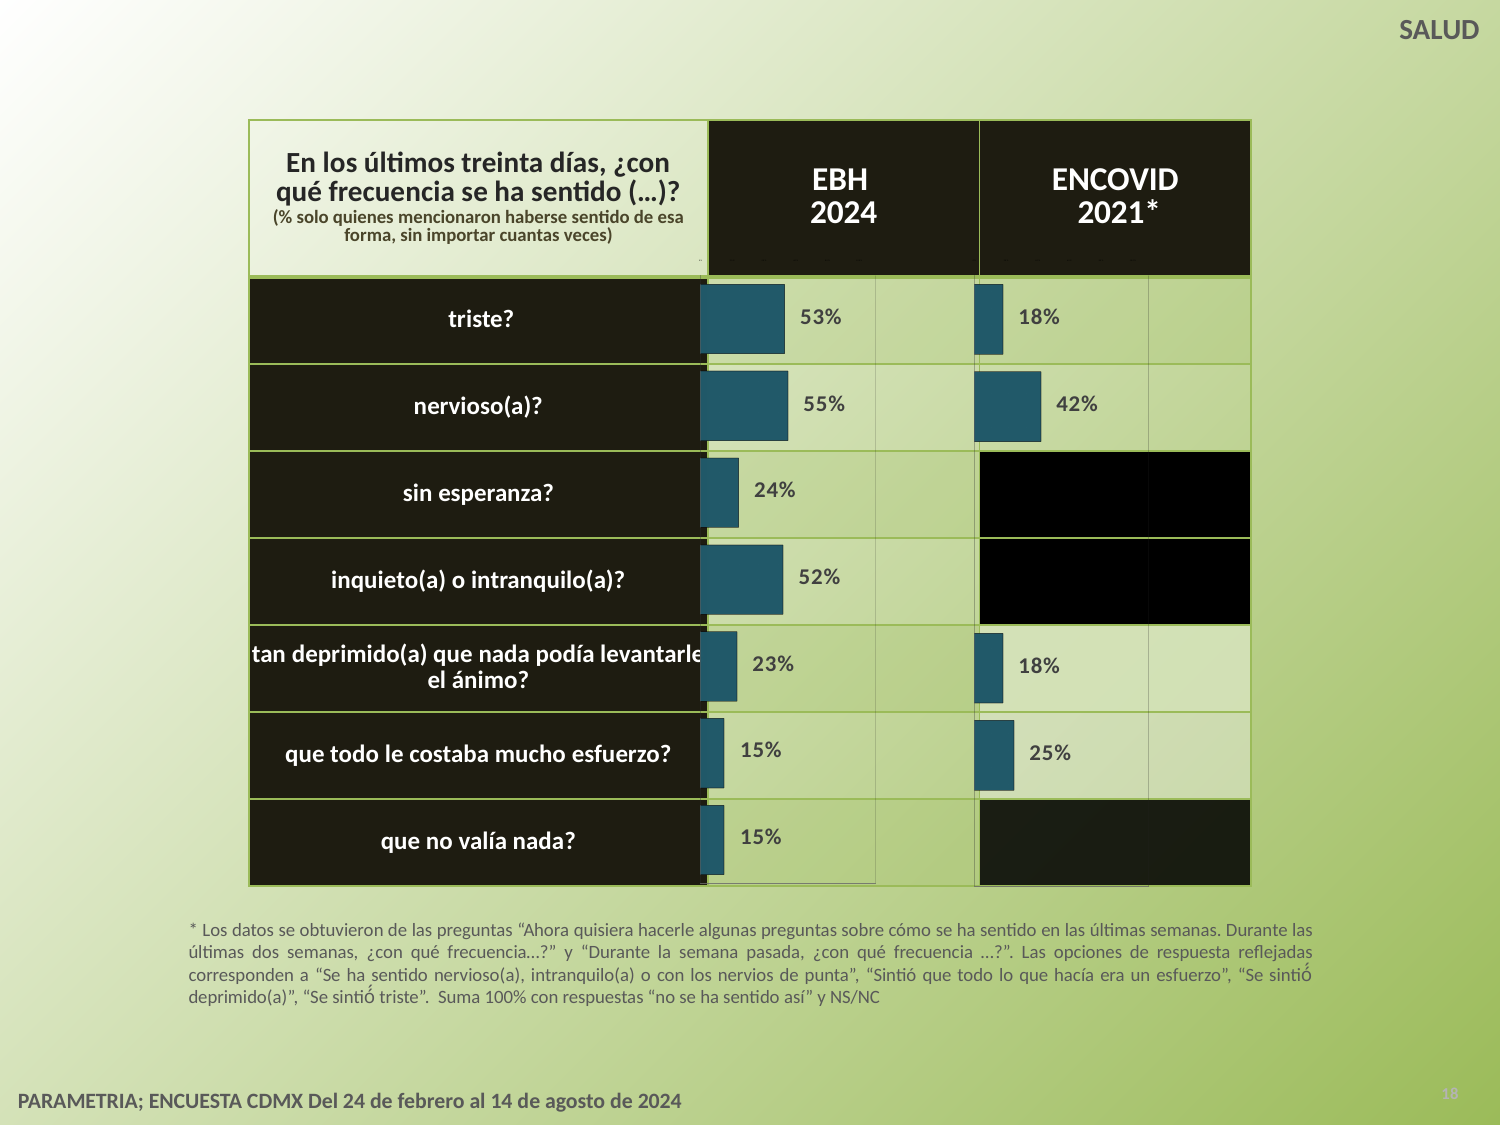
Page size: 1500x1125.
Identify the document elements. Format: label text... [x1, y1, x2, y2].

table_cell que no valía nada? [250, 800, 691, 885]
table_cell triste? [250, 279, 691, 363]
table_header EBH 2024 [709, 121, 979, 259]
table_cell tan deprimido(a) que nada podía levantarle el ánimo? [250, 626, 691, 711]
slide_number 18 [1413, 1072, 1487, 1114]
table_cell inquieto(a) o intranquilo(a)? [250, 539, 691, 624]
text_box * Los datos se obtuvieron de las preguntas “Ahora quisiera hacerle algunas preguntas sobre cómo se ha sentido en las últimas semanas. Durante las últimas dos semanas, ¿con qué frecuencia…?” y “Durante la semana pasada, ¿con qué frecuencia …?”. Las opciones de respuesta reflejadas corresponden a “Se ha sentido nervioso(a), intranquilo(a) o con los nervios de punta”, “Sintió que todo lo que hacía era un esfuerzo”, “Se sintió́ deprimido(a)”, “Se sintió́ triste”. Suma 100% con respuestas “no se ha sentido así” y NS/NC [173, 910, 1327, 1015]
table_header En los últimos treinta días, ¿con qué frecuencia se ha sentido (…)? (% solo quienes mencionaron haberse sentido de esa forma, sin importar cuantas veces) [250, 121, 707, 275]
table_cell nervioso(a)? [250, 365, 691, 450]
table_cell sin esperanza? [250, 452, 691, 537]
text_box PARAMETRIA; ENCUESTA CDMX Del 24 de febrero al 14 de agosto de 2024 [3, 1079, 1415, 1121]
chart [691, 259, 1285, 895]
table_cell que todo le costaba mucho esfuerzo? [250, 713, 691, 798]
table_header ENCOVID 2021* [980, 121, 1250, 259]
list SALUD [472, 0, 1495, 60]
